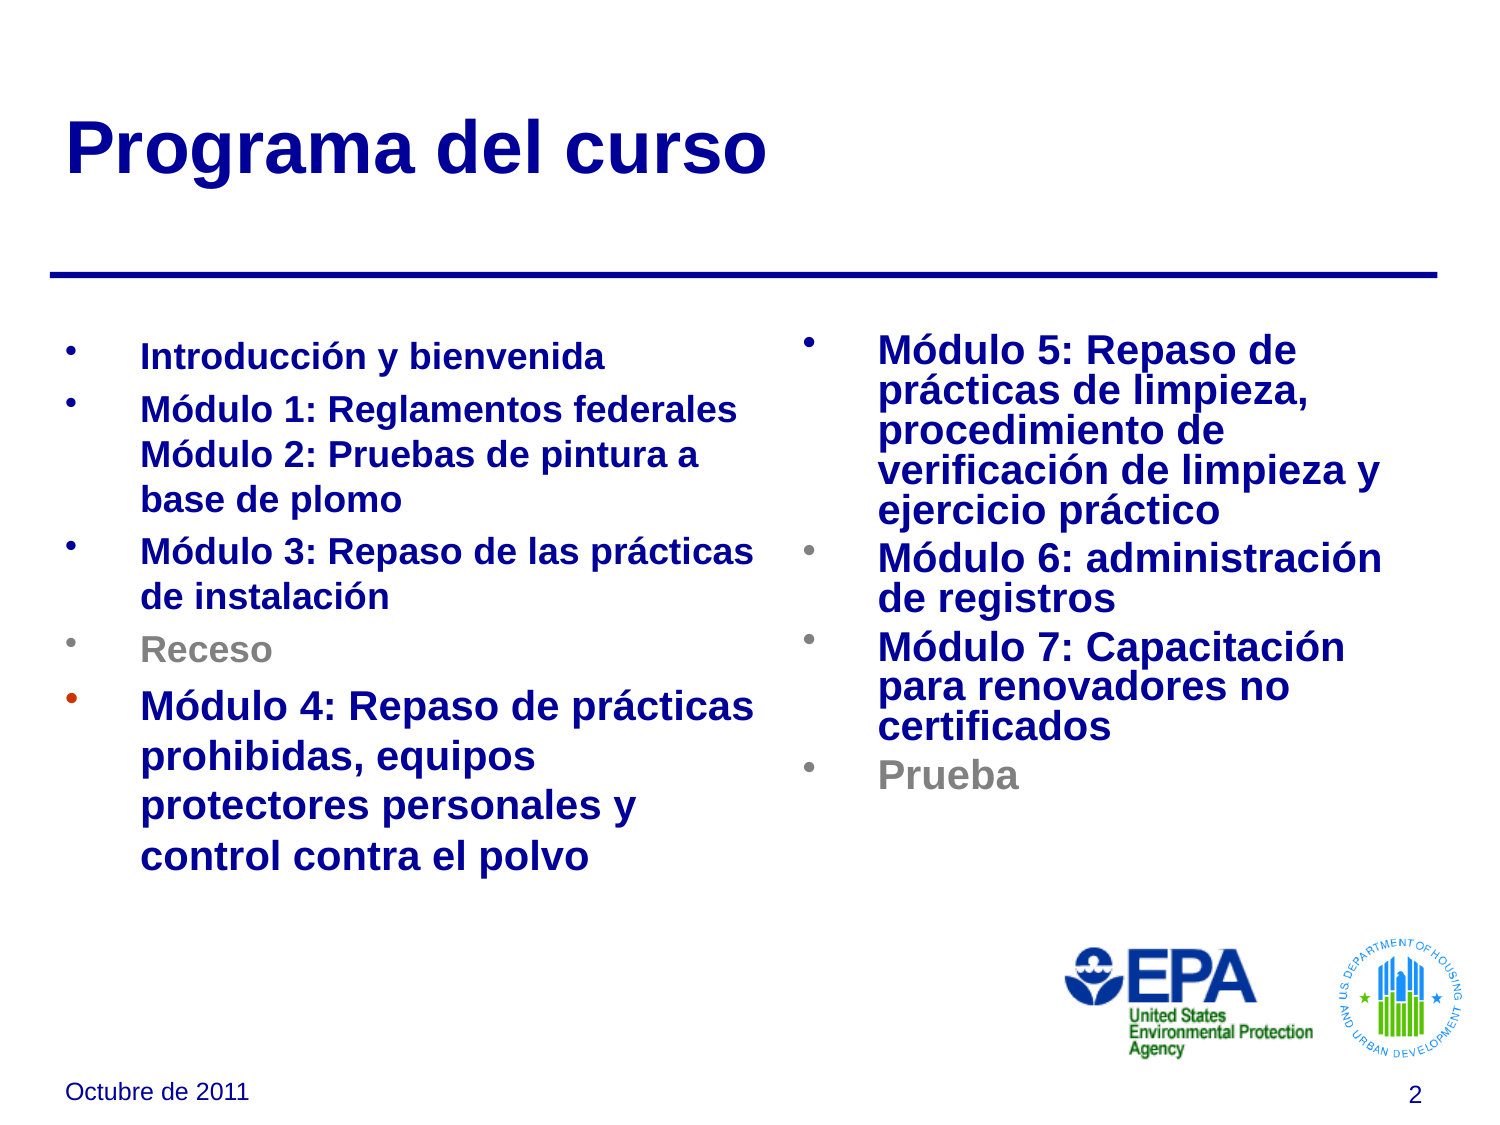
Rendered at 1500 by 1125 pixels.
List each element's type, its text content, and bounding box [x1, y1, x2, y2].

picture [1337, 937, 1463, 1059]
picture [1062, 943, 1319, 1064]
list Módulo 5: Repaso de prácticas de limpieza, procedimiento de verificación de limpieza y ejercicio práctico Módulo 6: administración de registros Módulo 7: Capacitación para renovadores no certificados Prueba [787, 324, 1438, 913]
title Programa del curso [49, 49, 1438, 238]
list Introducción y bienvenida Módulo 1: Reglamentos federales Módulo 2: Pruebas de pintura a base de plomo Módulo 3: Repaso de las prácticas de instalación Receso Módulo 4: Repaso de prácticas prohibidas, equipos protectores personales y control contra el polvo [49, 324, 776, 926]
slide_number Octubre de 2011 [49, 1049, 363, 1125]
slide_number 2 [1124, 1049, 1438, 1125]
